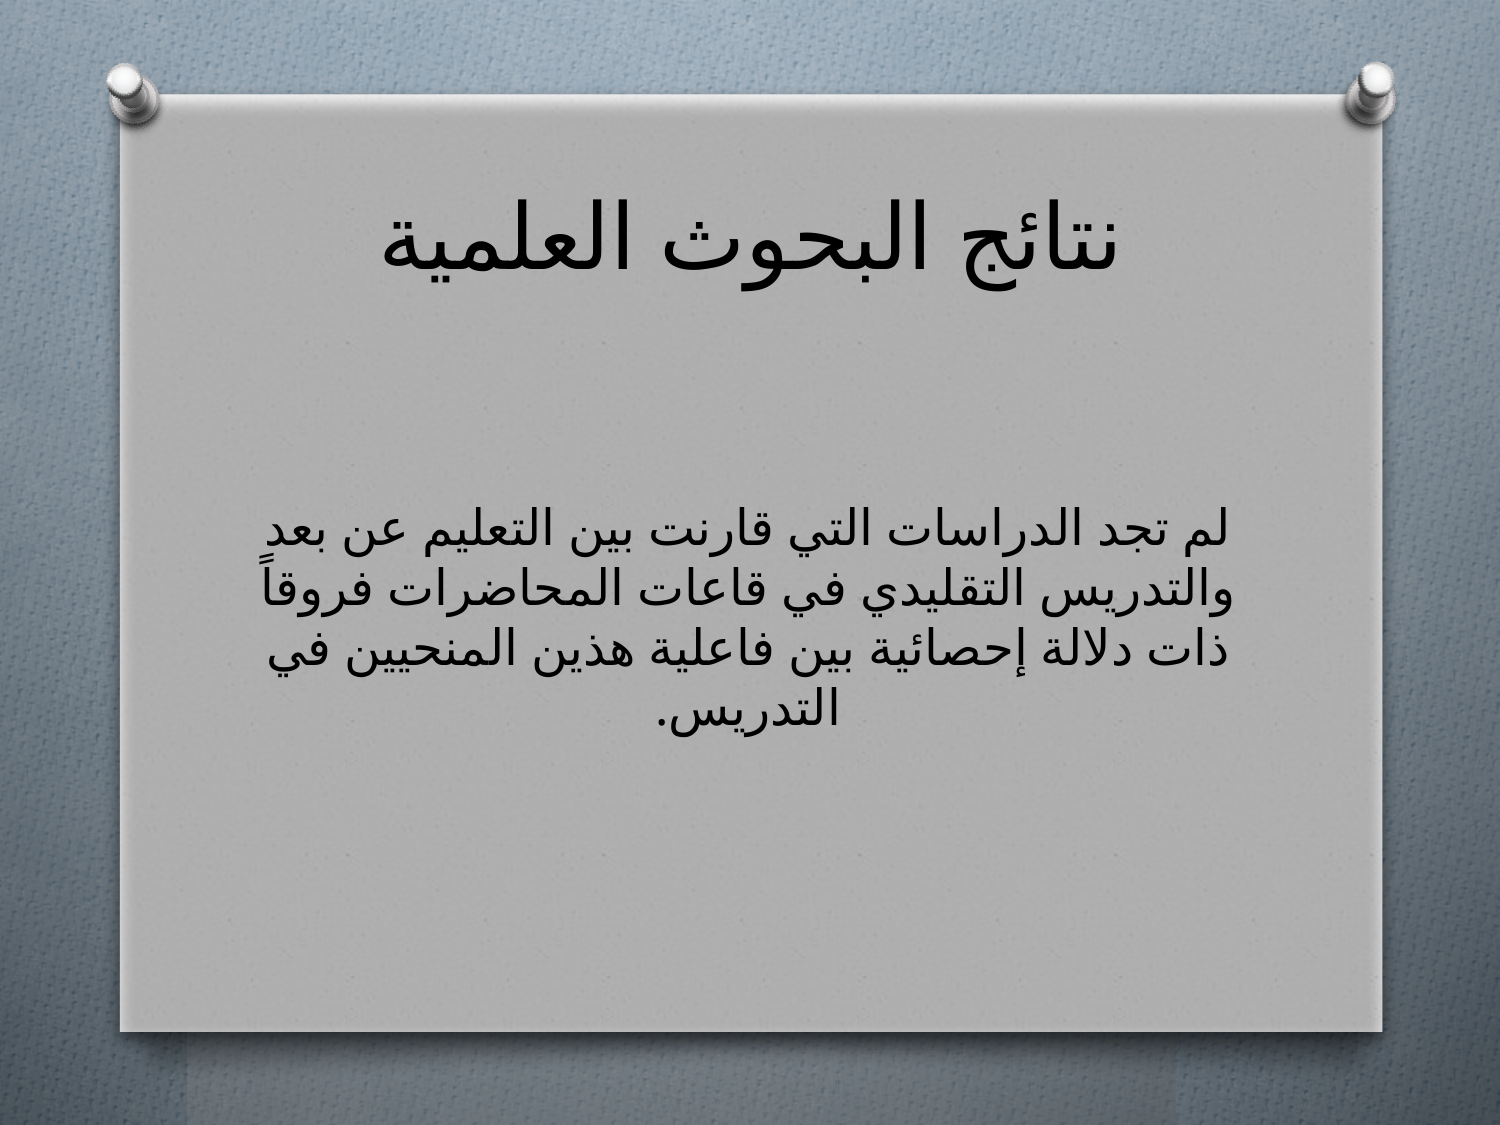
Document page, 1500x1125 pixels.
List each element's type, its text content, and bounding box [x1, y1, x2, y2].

list لم تجد الدراسات التي قارنت بين التعليم عن بعد والتدريس التقليدي في قاعات المحاضرات فروقاً ذات دلالة إحصائية بين فاعلية هذين المنحيين في التدريس. [240, 347, 1257, 939]
picture [1317, 35, 1439, 156]
title نتائج البحوث العلمية [179, 134, 1323, 332]
picture [75, 29, 198, 153]
